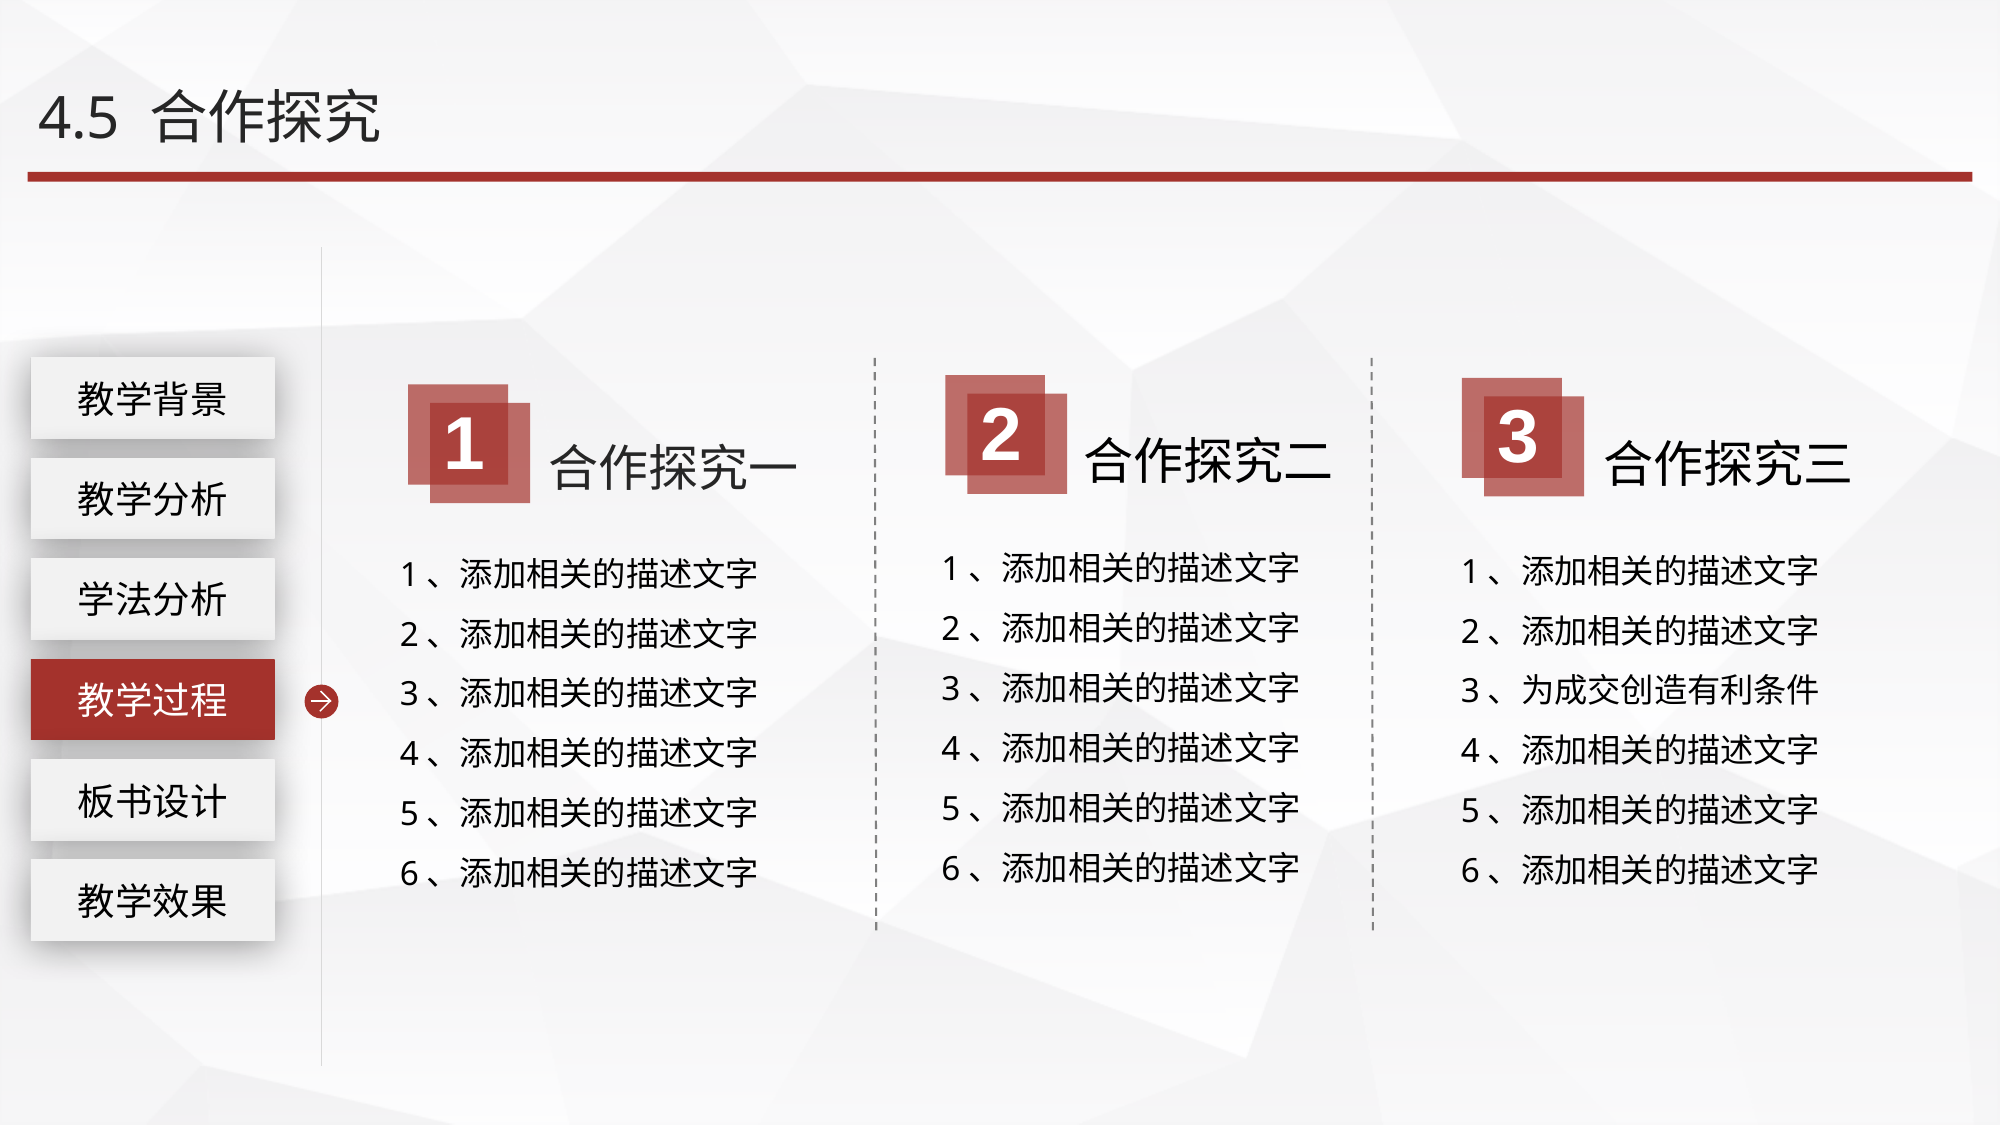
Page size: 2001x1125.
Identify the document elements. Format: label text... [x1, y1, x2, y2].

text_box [945, 375, 1068, 494]
text_box 教学背景 [30, 357, 275, 439]
text_box 合作探究二 [1068, 421, 1371, 497]
text_box 教学过程 [30, 659, 275, 740]
text_box 板书设计 [30, 759, 275, 841]
text_box 教学效果 [30, 859, 275, 941]
text_box 合作探究三 [1589, 424, 1989, 500]
text_box 学法分析 [30, 558, 275, 640]
picture [0, 0, 2000, 1125]
text_box 教学分析 [30, 458, 275, 539]
text_box 1、添加相关的描述文字 2、添加相关的描述文字 3、添加相关的描述文字 4、添加相关的描述文字 5、添加相关的描述文字 6、添加相关的描述文字 [926, 520, 1419, 955]
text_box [1461, 377, 1585, 497]
text_box 1、添加相关的描述文字 2、添加相关的描述文字 3、添加相关的描述文字 4、添加相关的描述文字 5、添加相关的描述文字 6、添加相关的描述文字 [385, 525, 810, 900]
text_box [407, 384, 531, 504]
text_box [26, 171, 1973, 183]
text_box 合作探究一 [533, 429, 853, 505]
text_box 1、添加相关的描述文字 2、添加相关的描述文字 3、为成交创造有利条件 4、添加相关的描述文字 5、添加相关的描述文字 6、添加相关的描述文字 [1446, 522, 1891, 957]
text_box 4.5 合作探究 [23, 73, 794, 158]
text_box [304, 684, 339, 719]
